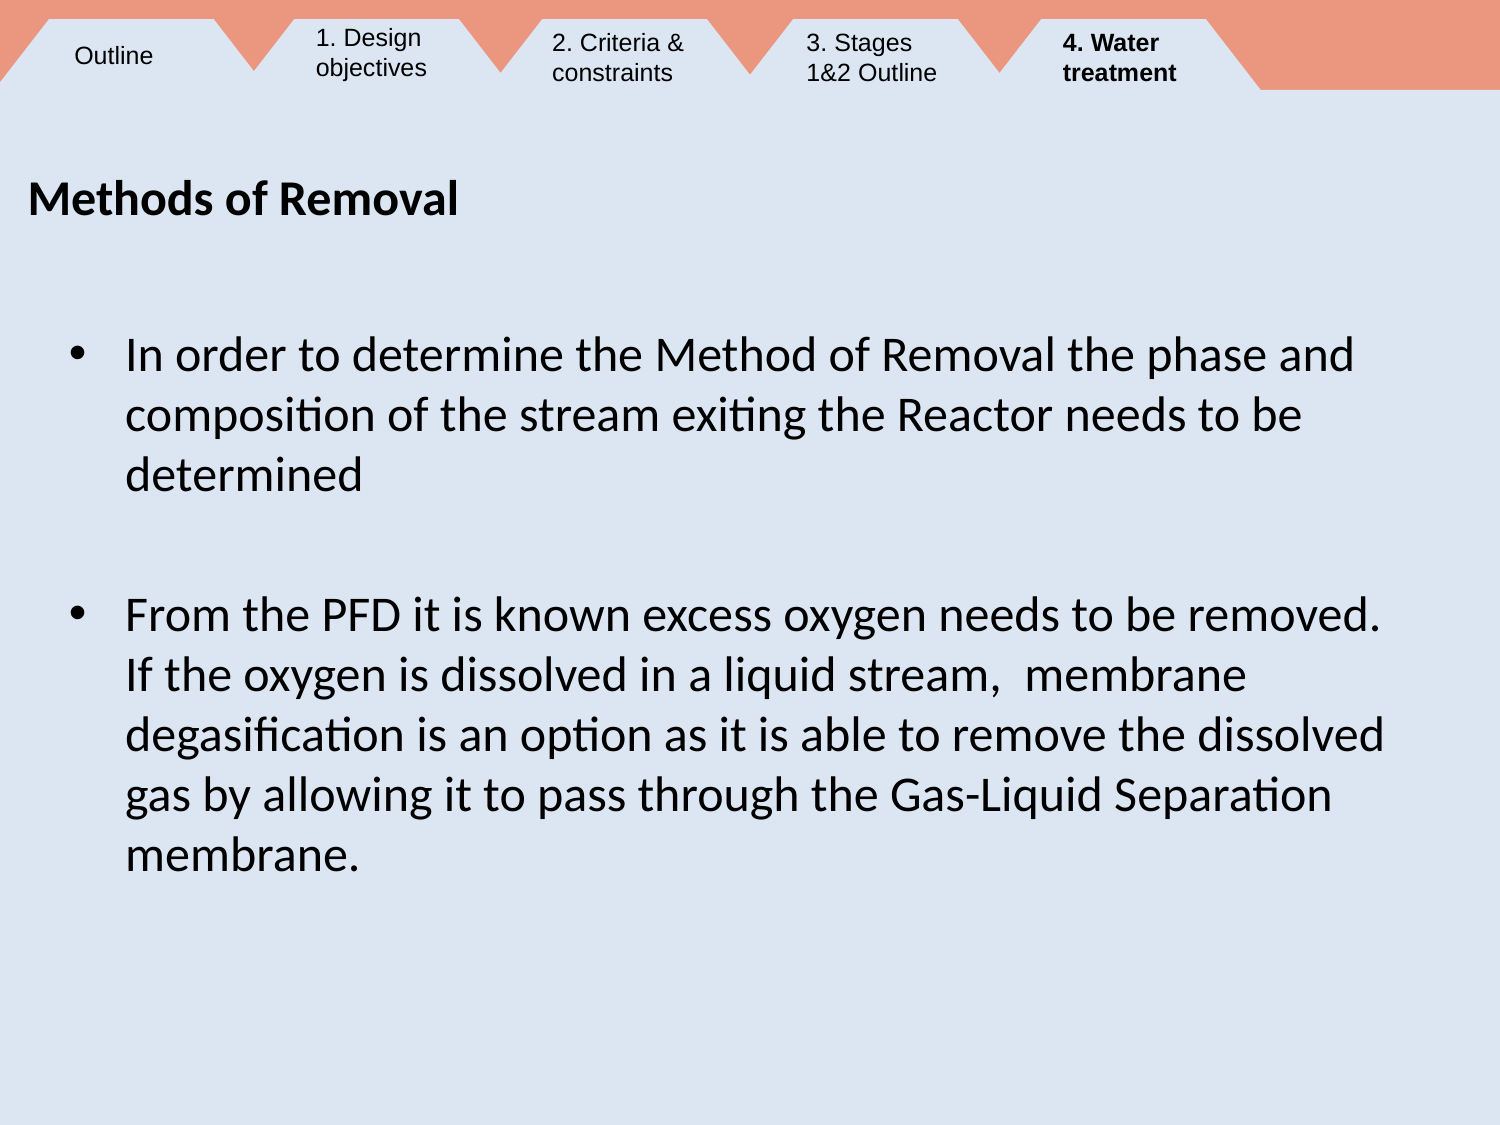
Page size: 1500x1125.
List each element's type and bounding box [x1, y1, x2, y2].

list [0, 0, 1500, 1125]
